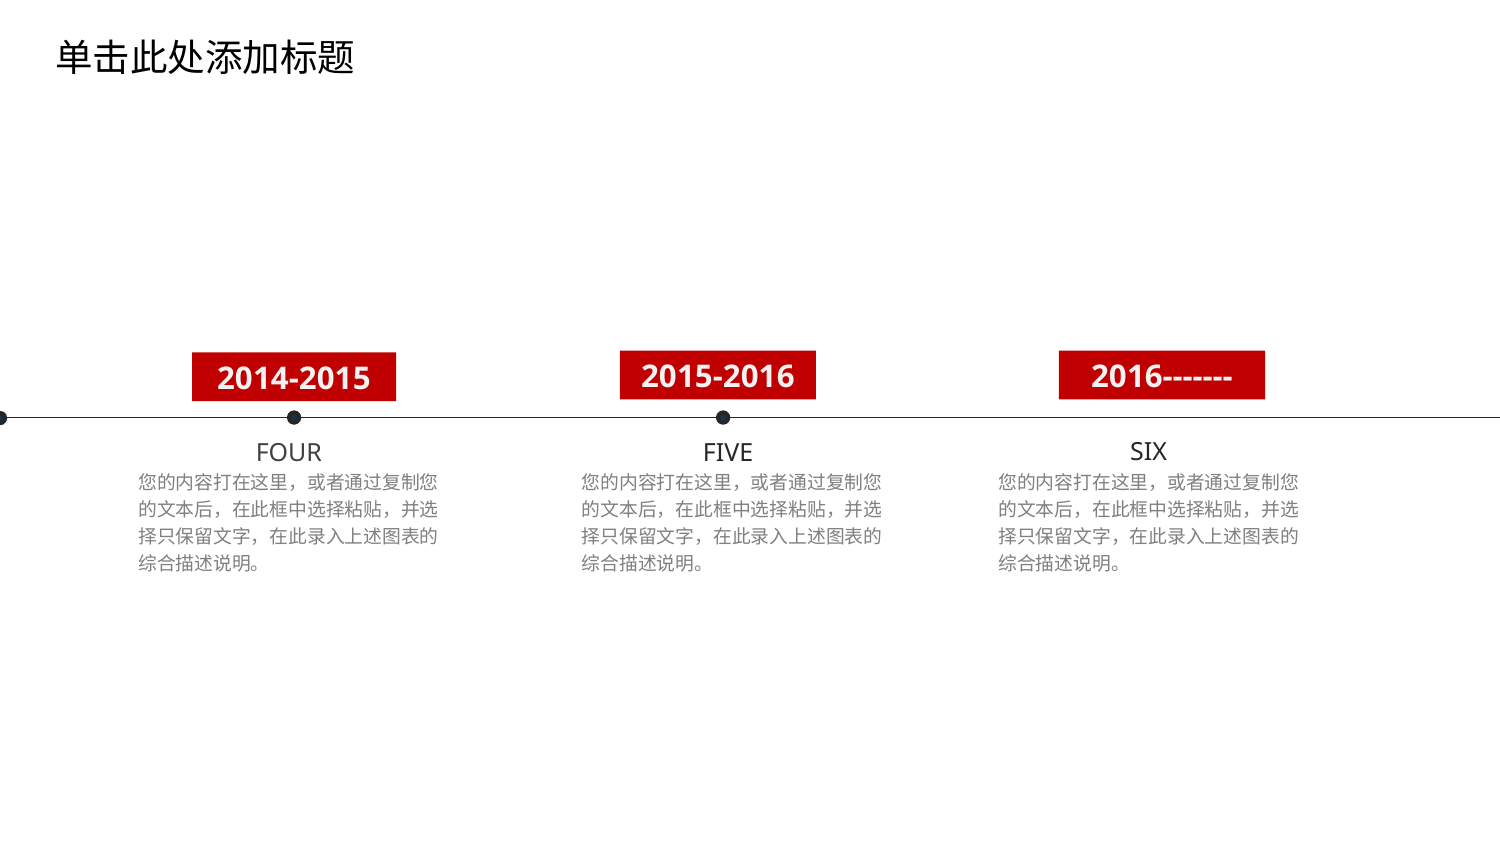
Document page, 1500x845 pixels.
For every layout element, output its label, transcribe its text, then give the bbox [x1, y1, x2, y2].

text_box [716, 410, 730, 416]
text_box [0, 411, 7, 417]
text_box FOUR [221, 430, 357, 461]
text_box SIX [1058, 430, 1239, 461]
text_box 2015-2016 [619, 350, 816, 400]
text_box 2014-2015 [192, 352, 397, 402]
text_box FIVE [660, 430, 797, 461]
text_box 您的内容打在这里，或者通过复制您的文本后，在此框中选择粘贴，并选择只保留文字，在此录入上述图表的综合描述说明。 [570, 461, 910, 581]
text_box [287, 410, 301, 416]
text_box 2016------- [1058, 350, 1266, 400]
text_box 您的内容打在这里，或者通过复制您的文本后，在此框中选择粘贴，并选择只保留文字，在此录入上述图表的综合描述说明。 [127, 461, 462, 581]
text_box 您的内容打在这里，或者通过复制您的文本后，在此框中选择粘贴，并选择只保留文字，在此录入上述图表的综合描述说明。 [987, 461, 1311, 581]
